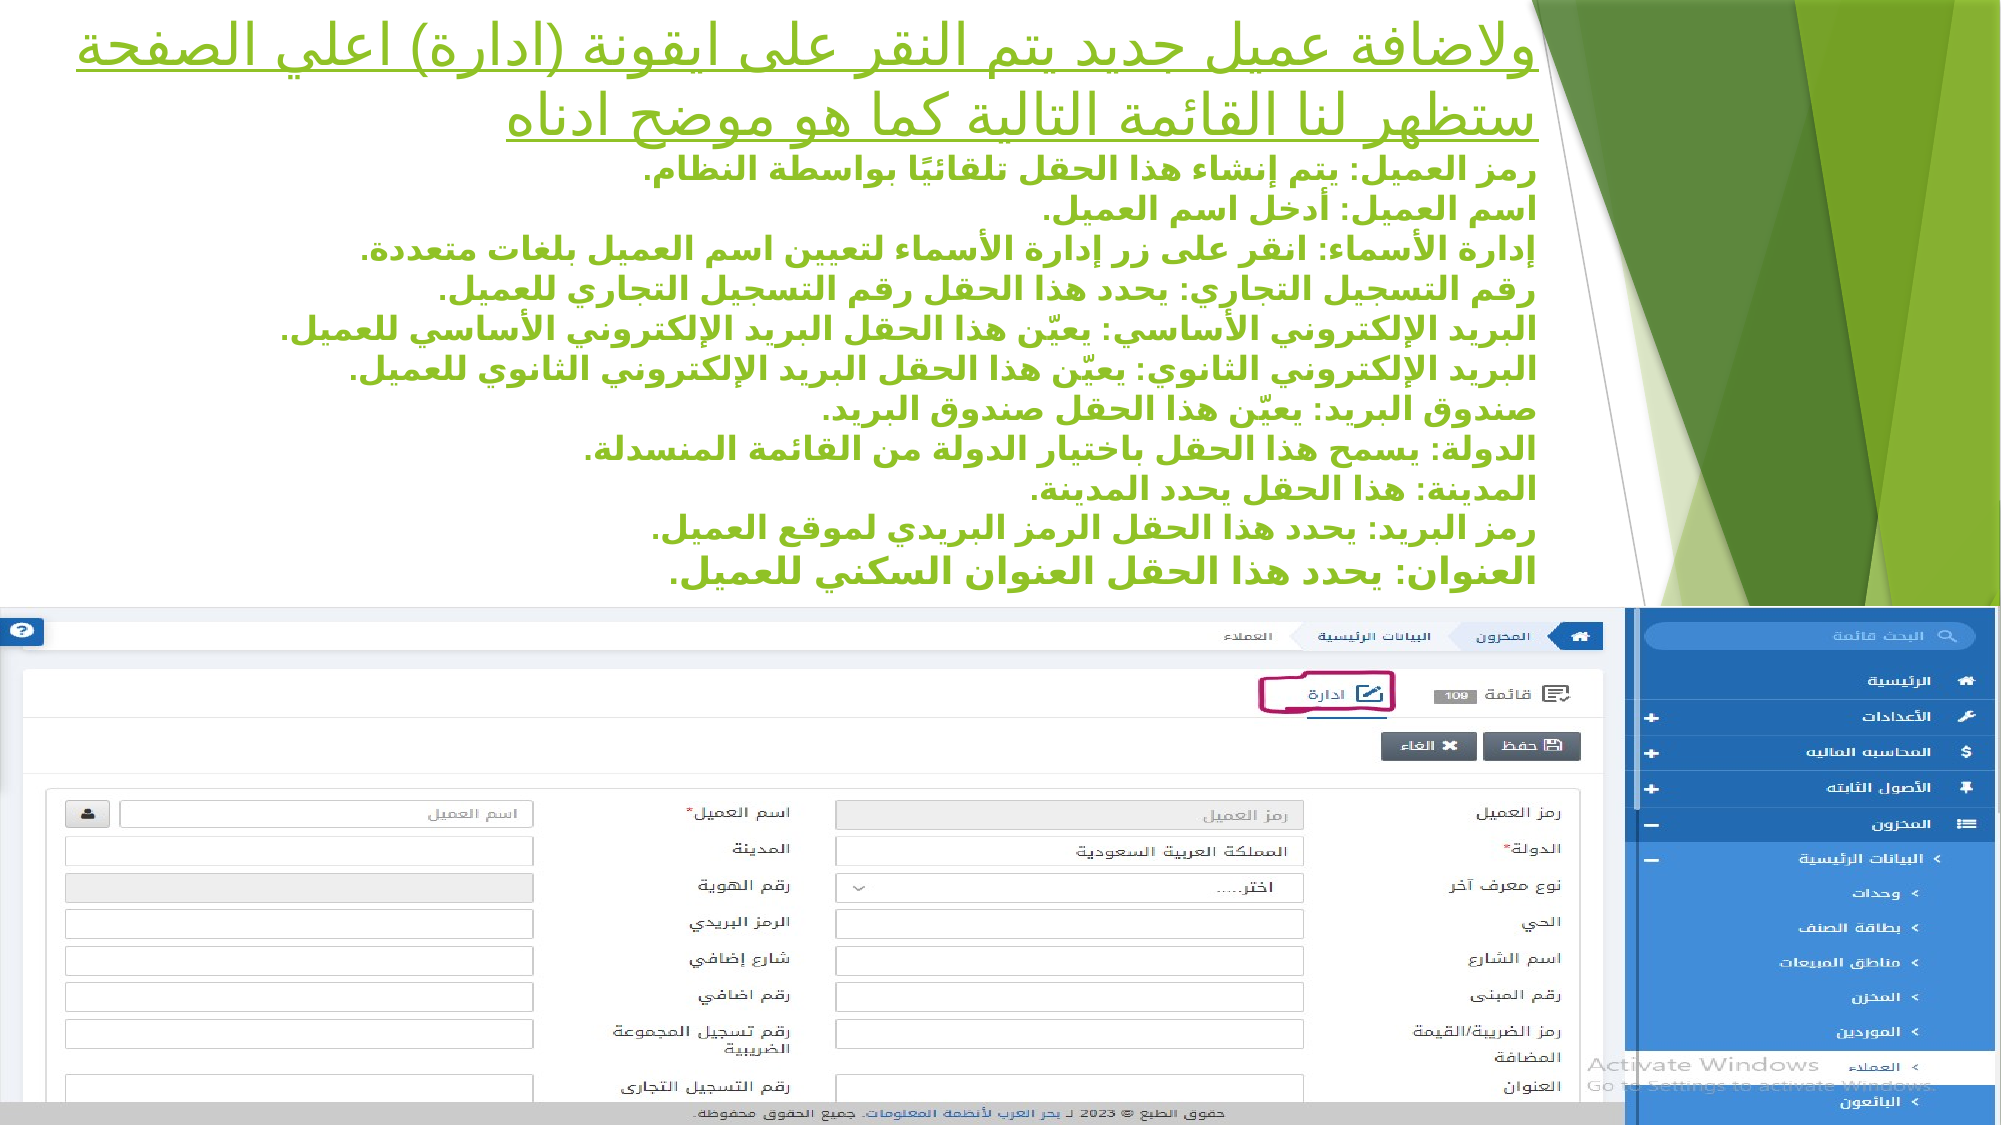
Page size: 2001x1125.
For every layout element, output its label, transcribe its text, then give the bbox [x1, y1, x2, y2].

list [0, 605, 2000, 1125]
title ولاضافة عميل جديد يتم النقر على ايقونة (ادارة) اعلي الصفحة ستظهر لنا القائمة التالية كما هو موضح ادناه رمز العميل: يتم إنشاء هذا الحقل تلقائيًا بواسطة النظام. اسم العميل: أدخل اسم العميل. إدارة الأسماء: انقر على زر إدارة الأسماء لتعيين اسم العميل بلغات متعددة. رقم التسجيل التجاري: يحدد هذا الحقل رقم التسجيل التجاري للعميل. البريد الإلكتروني الأساسي: يعيّن هذا الحقل البريد الإلكتروني الأساسي للعميل. البريد الإلكتروني الثانوي: يعيّن هذا الحقل البريد الإلكتروني الثانوي للعميل. صندوق البريد: يعيّن هذا الحقل صندوق البريد. الدولة: يسمح هذا الحقل باختيار الدولة من القائمة المنسدلة. المدينة: هذا الحقل يحدد المدينة. رمز البريد: يحدد هذا الحقل الرمز البريدي لموقع العميل. العنوان: يحدد هذا الحقل العنوان السكني للعميل. [0, 0, 1554, 605]
